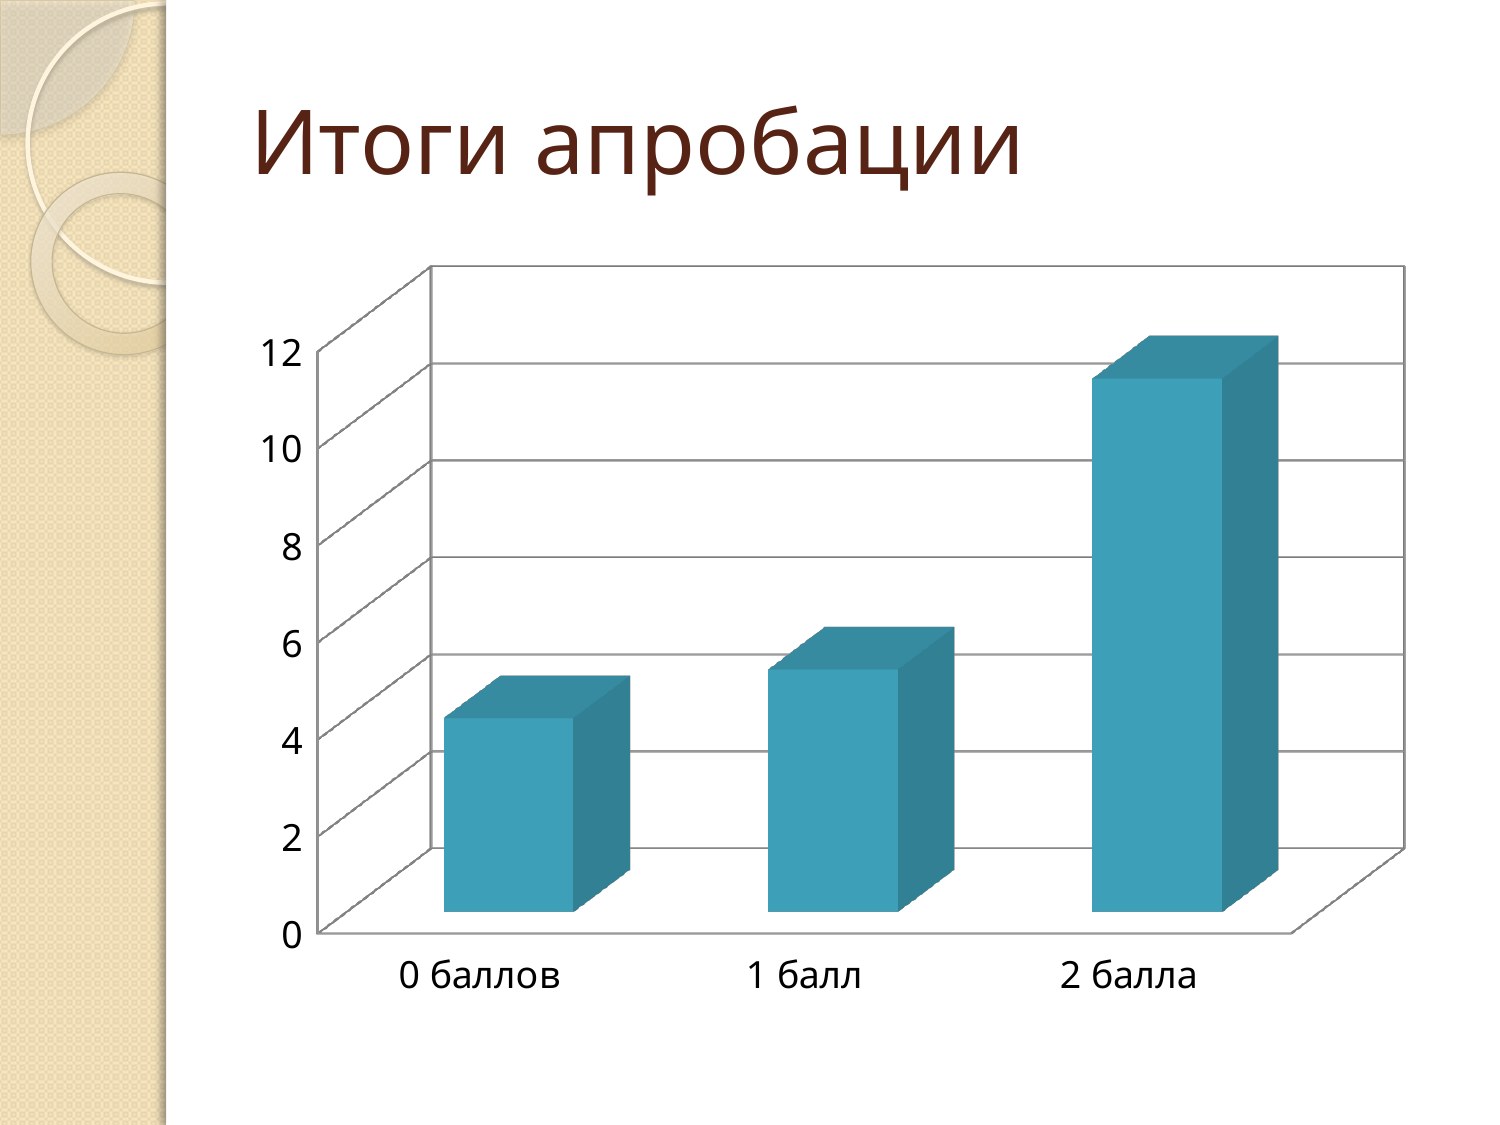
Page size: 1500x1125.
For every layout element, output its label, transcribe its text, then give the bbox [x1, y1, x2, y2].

title Итоги апробации [235, 45, 1466, 233]
chart [235, 249, 1430, 1016]
